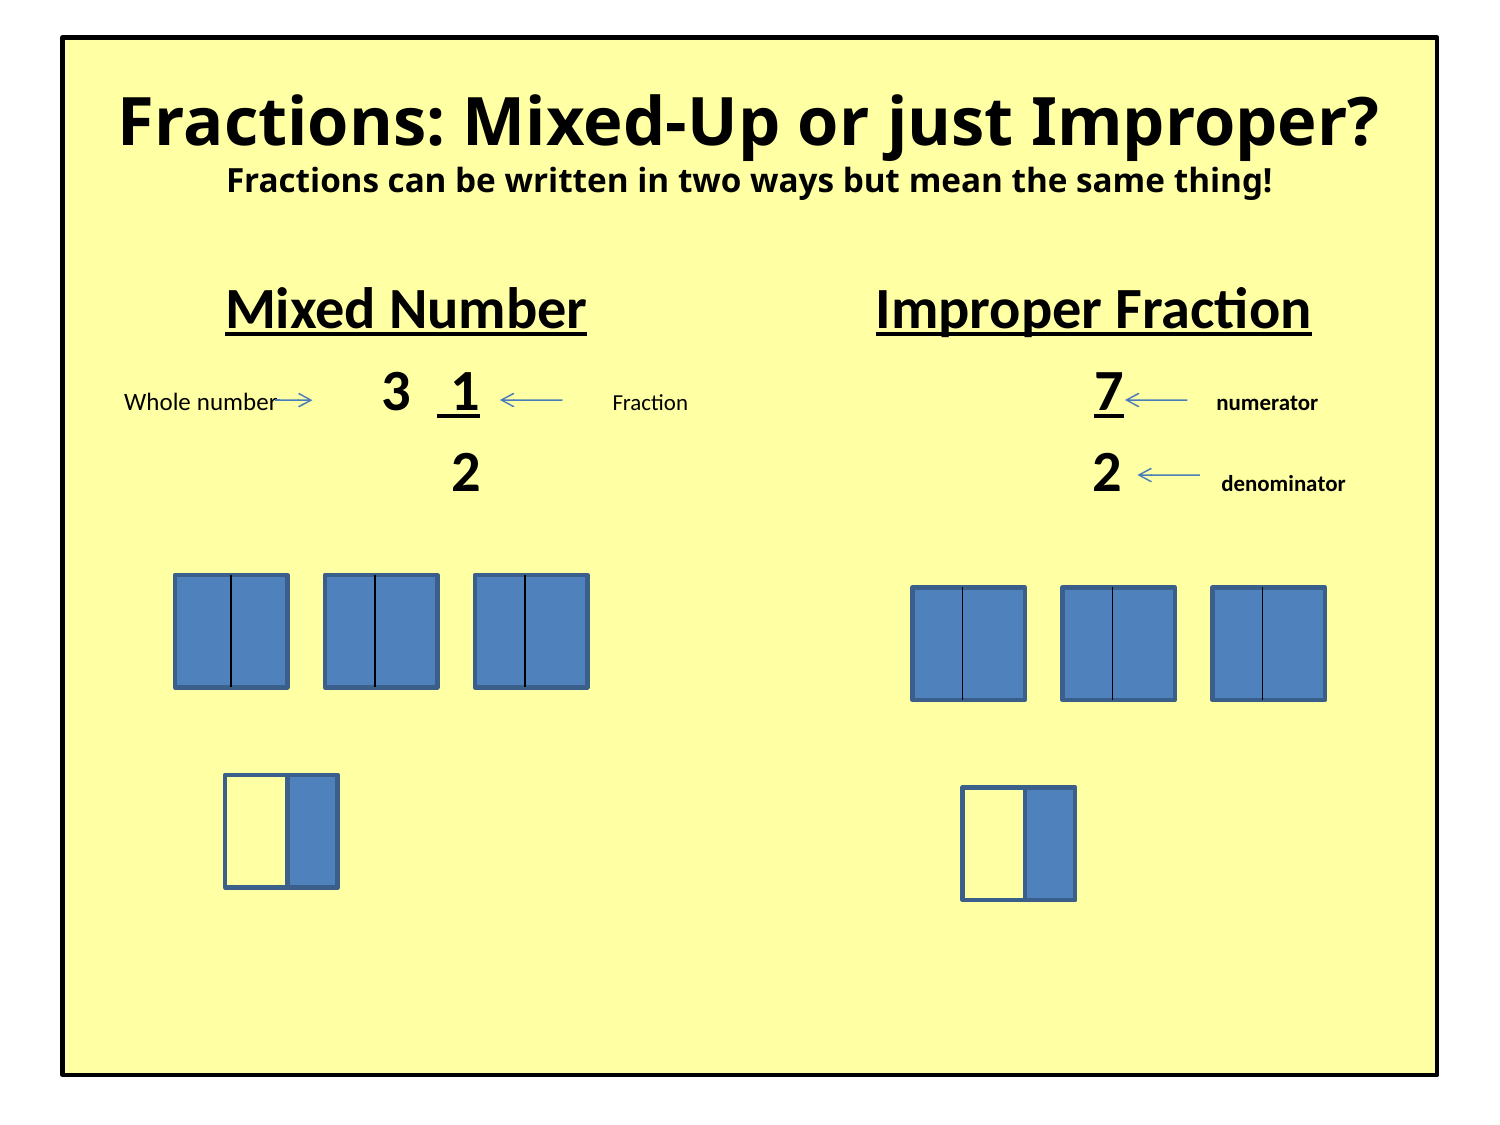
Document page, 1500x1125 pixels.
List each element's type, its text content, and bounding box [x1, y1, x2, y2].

text_box [1023, 785, 1077, 902]
text_box [960, 785, 1023, 902]
title Fractions: Mixed-Up or just Improper? Fractions can be written in two ways but mean the same thing! [75, 45, 1425, 233]
text_box [60, 35, 1439, 1077]
text_box [910, 585, 1027, 702]
text_box [1210, 585, 1327, 702]
text_box [473, 573, 590, 690]
text_box [285, 773, 340, 890]
text_box [323, 573, 440, 690]
text_box [173, 573, 290, 690]
list Improper Fraction 7 numerator 2 denominator [762, 262, 1425, 1005]
text_box [1060, 585, 1177, 702]
list Mixed Number Whole number 3 1 Fraction 2 [75, 262, 738, 1005]
